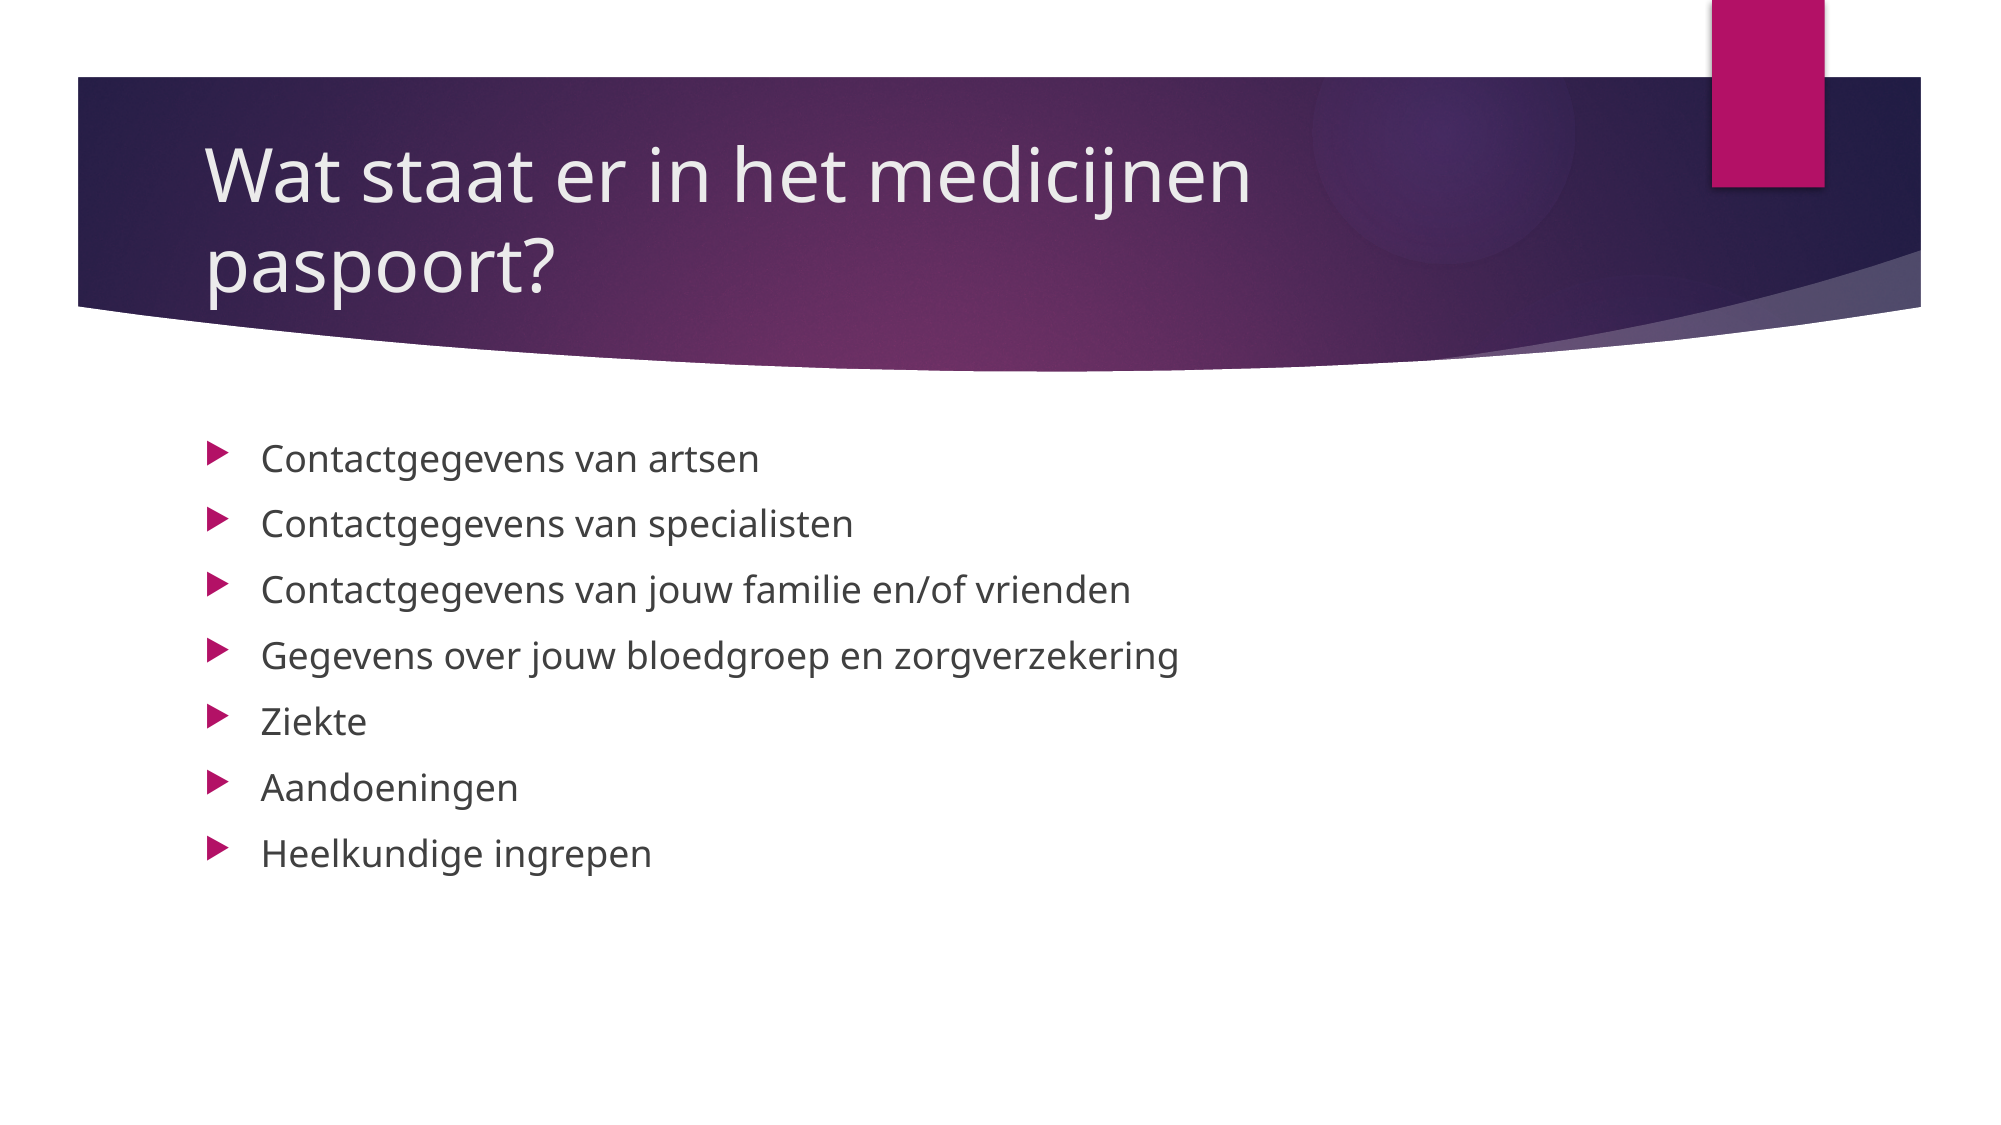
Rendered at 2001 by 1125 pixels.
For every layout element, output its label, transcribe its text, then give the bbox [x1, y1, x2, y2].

list Contactgegevens van artsen Contactgegevens van specialisten Contactgegevens van jouw familie en/of vrienden Gegevens over jouw bloedgroep en zorgverzekering Ziekte Aandoeningen Heelkundige ingrepen [189, 427, 1638, 988]
title Wat staat er in het medicijnen paspoort? [189, 159, 1627, 276]
